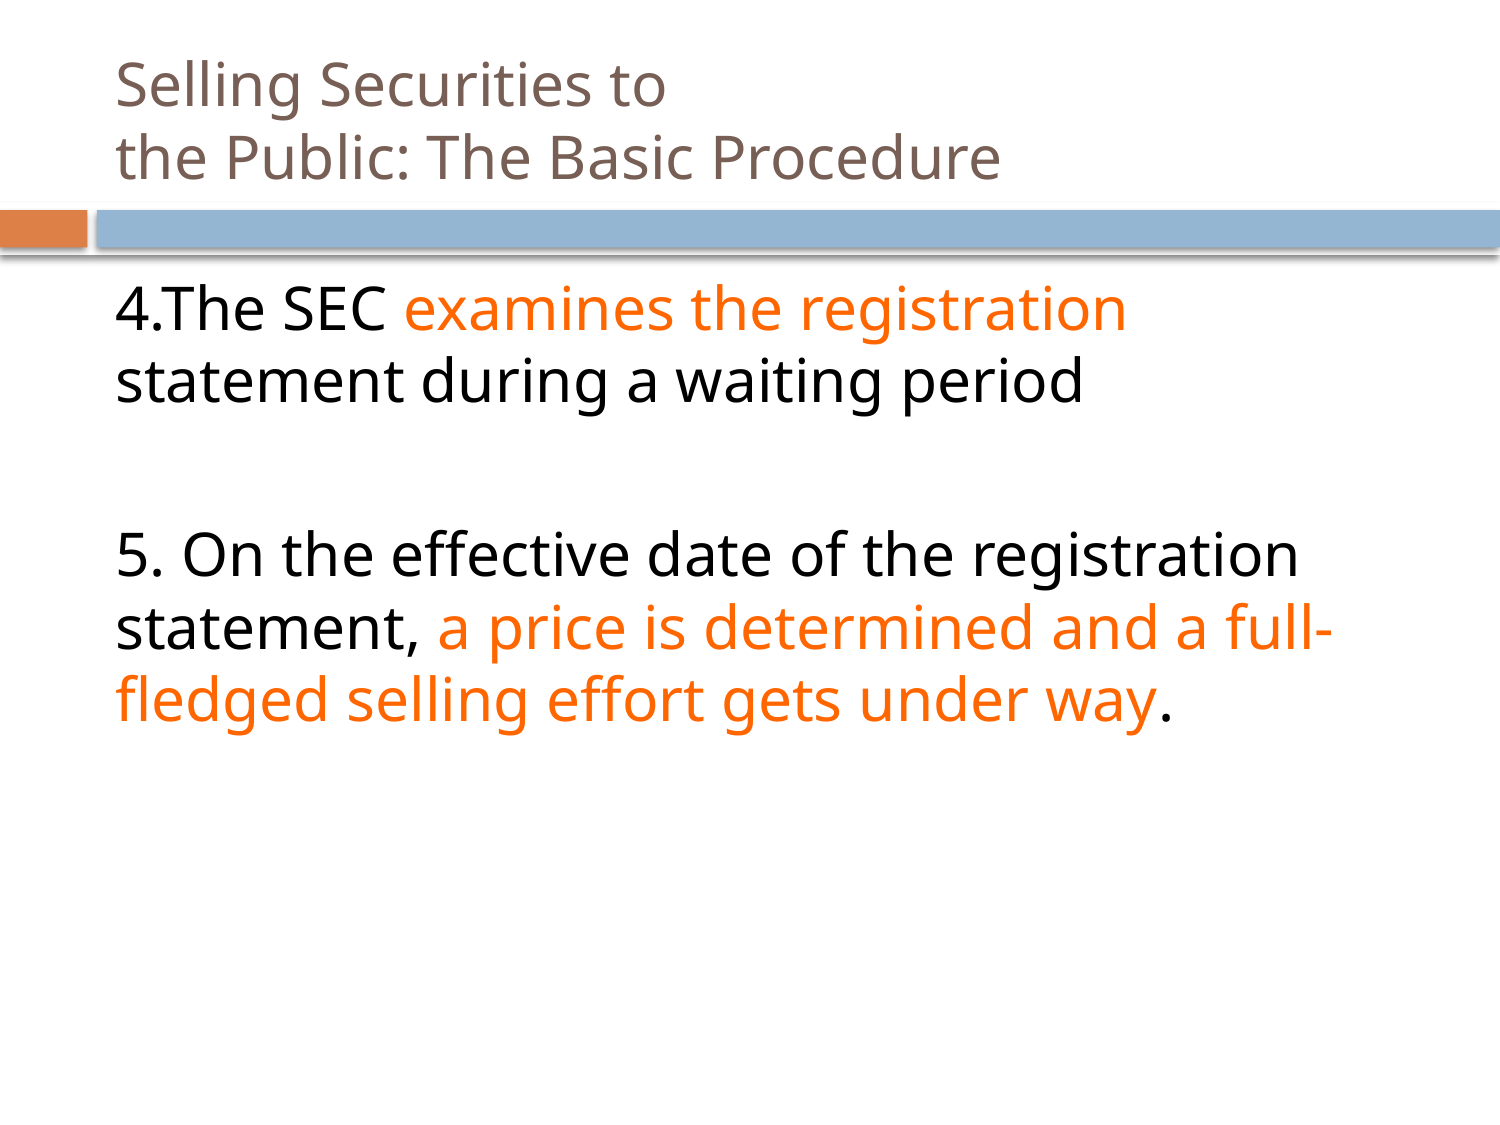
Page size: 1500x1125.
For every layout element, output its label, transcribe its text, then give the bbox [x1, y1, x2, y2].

list 4.The SEC examines the registration statement during a waiting period 5. On the effective date of the registration statement, a price is determined and a full- fledged selling effort gets under way. [100, 262, 1438, 1000]
title Selling Securities to the Public: The Basic Procedure [100, 37, 1438, 200]
